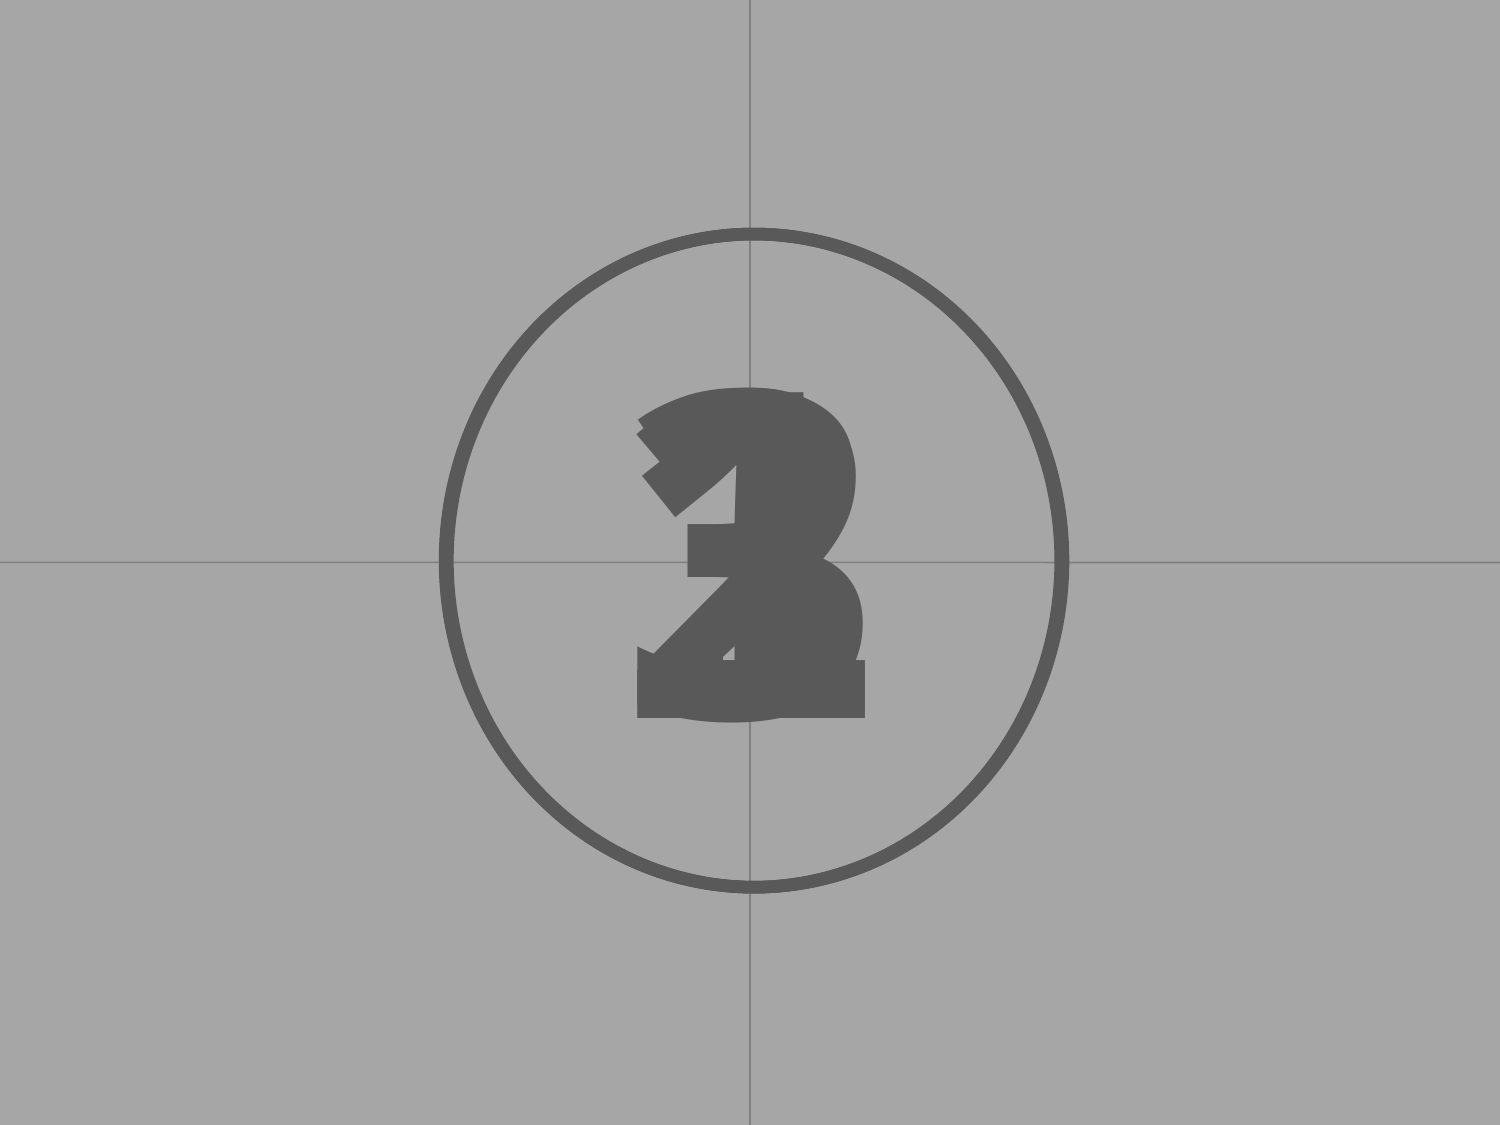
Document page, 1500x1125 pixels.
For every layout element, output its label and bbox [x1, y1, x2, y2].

text_box [438, 233, 1062, 888]
text_box [0, 0, 1500, 1125]
